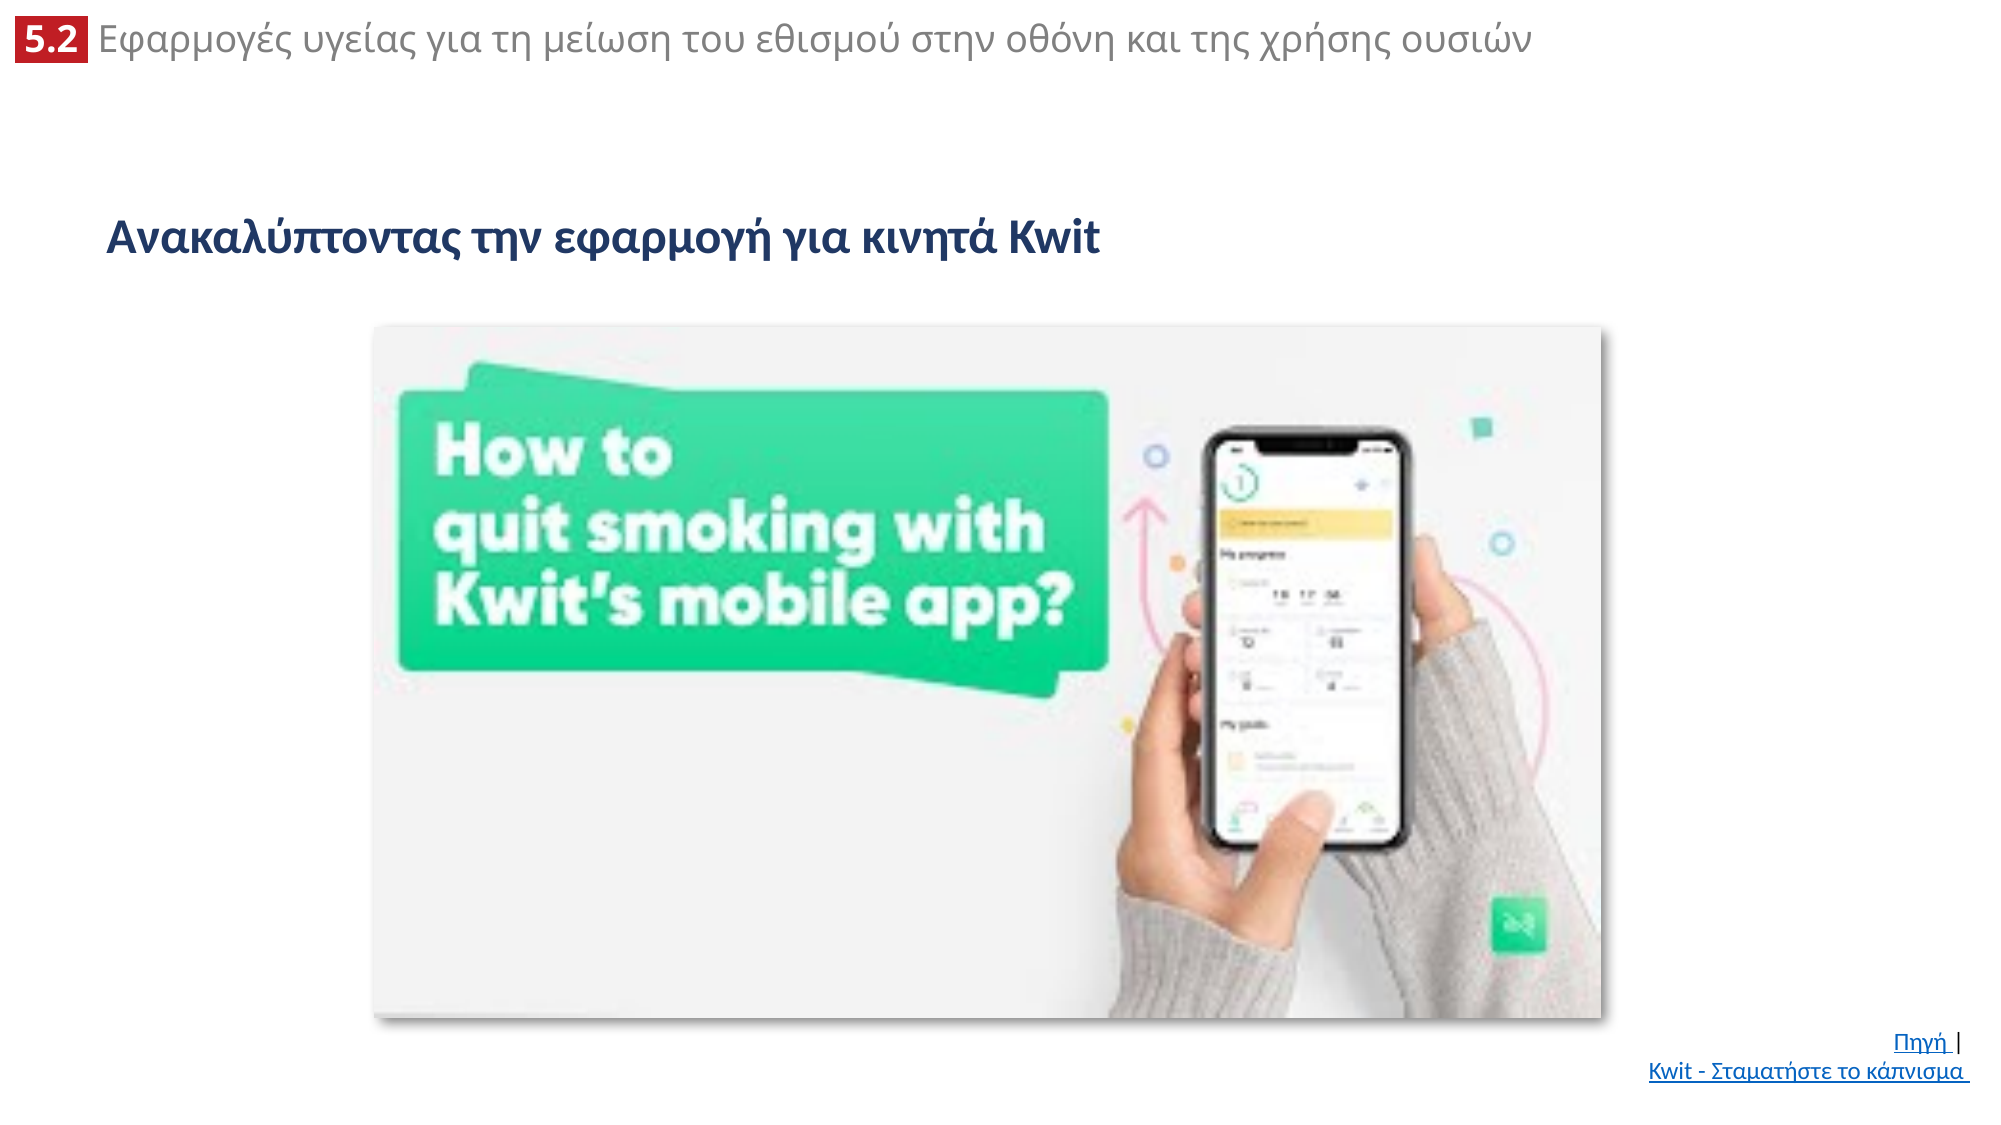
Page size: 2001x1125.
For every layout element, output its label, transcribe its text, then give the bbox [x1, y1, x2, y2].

picture [374, 327, 1601, 1018]
title Ανακαλύπτοντας την εφαρμογή για κινητά Kwit [91, 177, 1906, 297]
text_box Πηγή | Kwit - Σταματήστε το κάπνισμα [1589, 1017, 1986, 1063]
